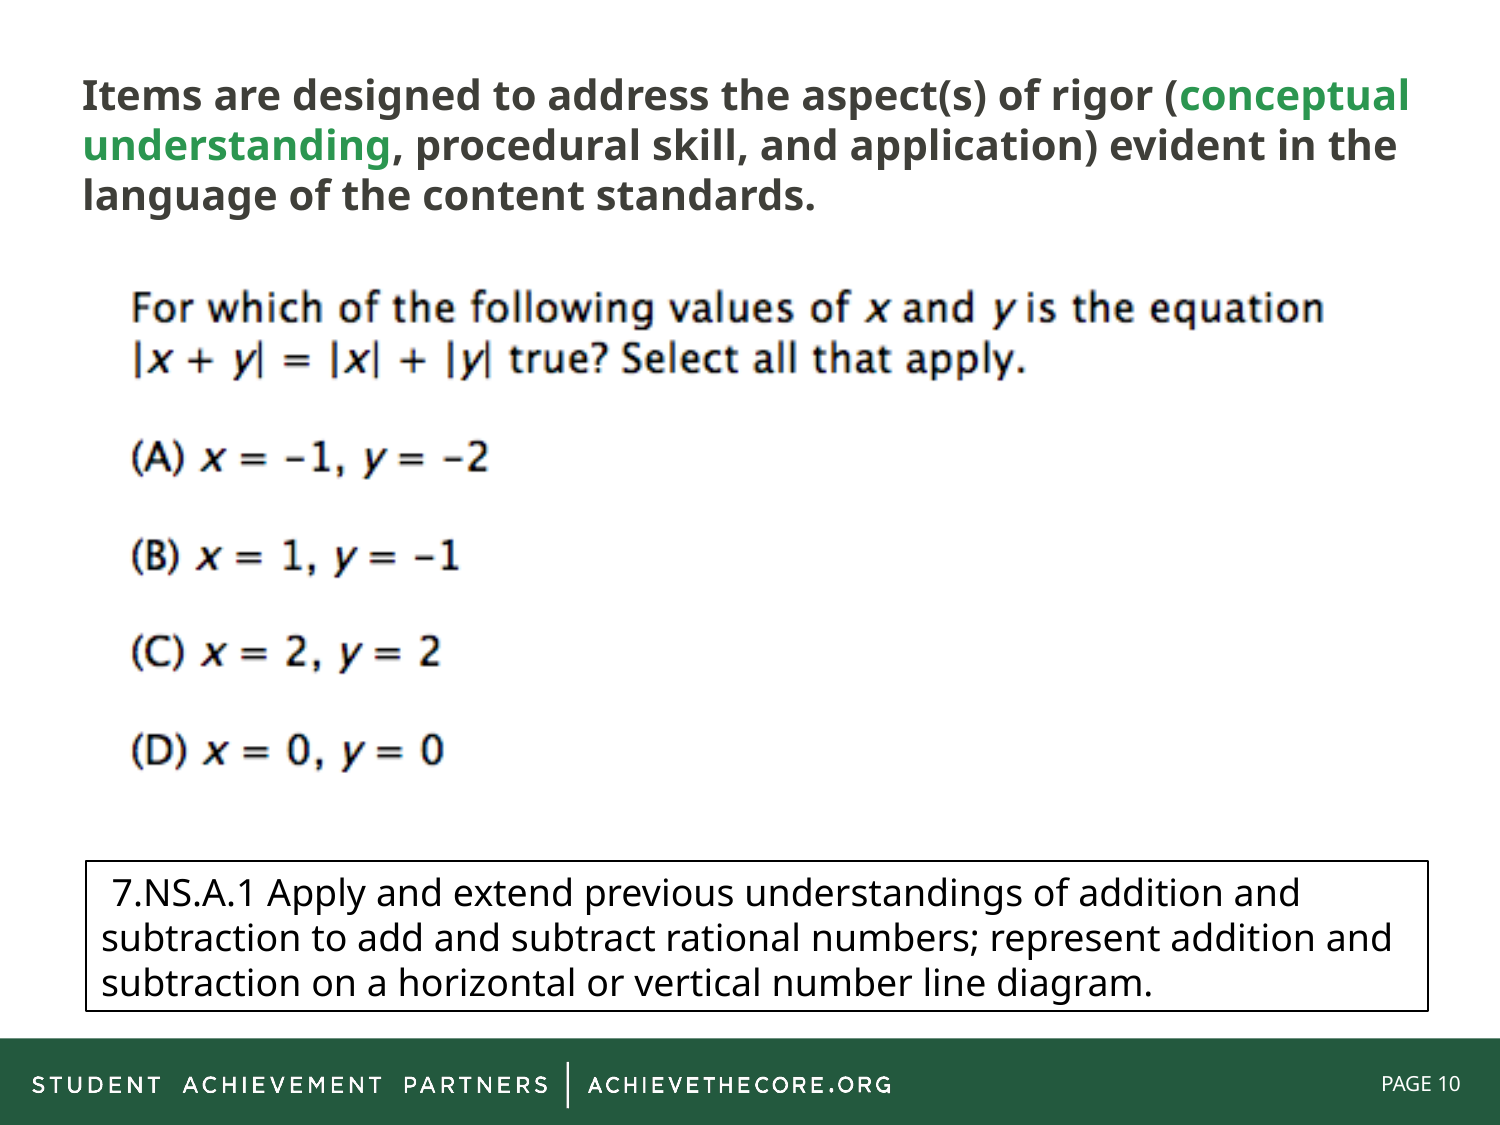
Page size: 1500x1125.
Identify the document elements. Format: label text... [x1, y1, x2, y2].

title Items are designed to address the aspect(s) of rigor (conceptual understanding, procedural skill, and application) evident in the language of the content standards. [67, 50, 1500, 238]
picture [120, 275, 1344, 783]
picture [12, 1055, 911, 1112]
text_box 7.NS.A.1 Apply and extend previous understandings of addition and subtraction to add and subtract rational numbers; represent addition and subtraction on a horizontal or vertical number line diagram. [86, 861, 1428, 1012]
